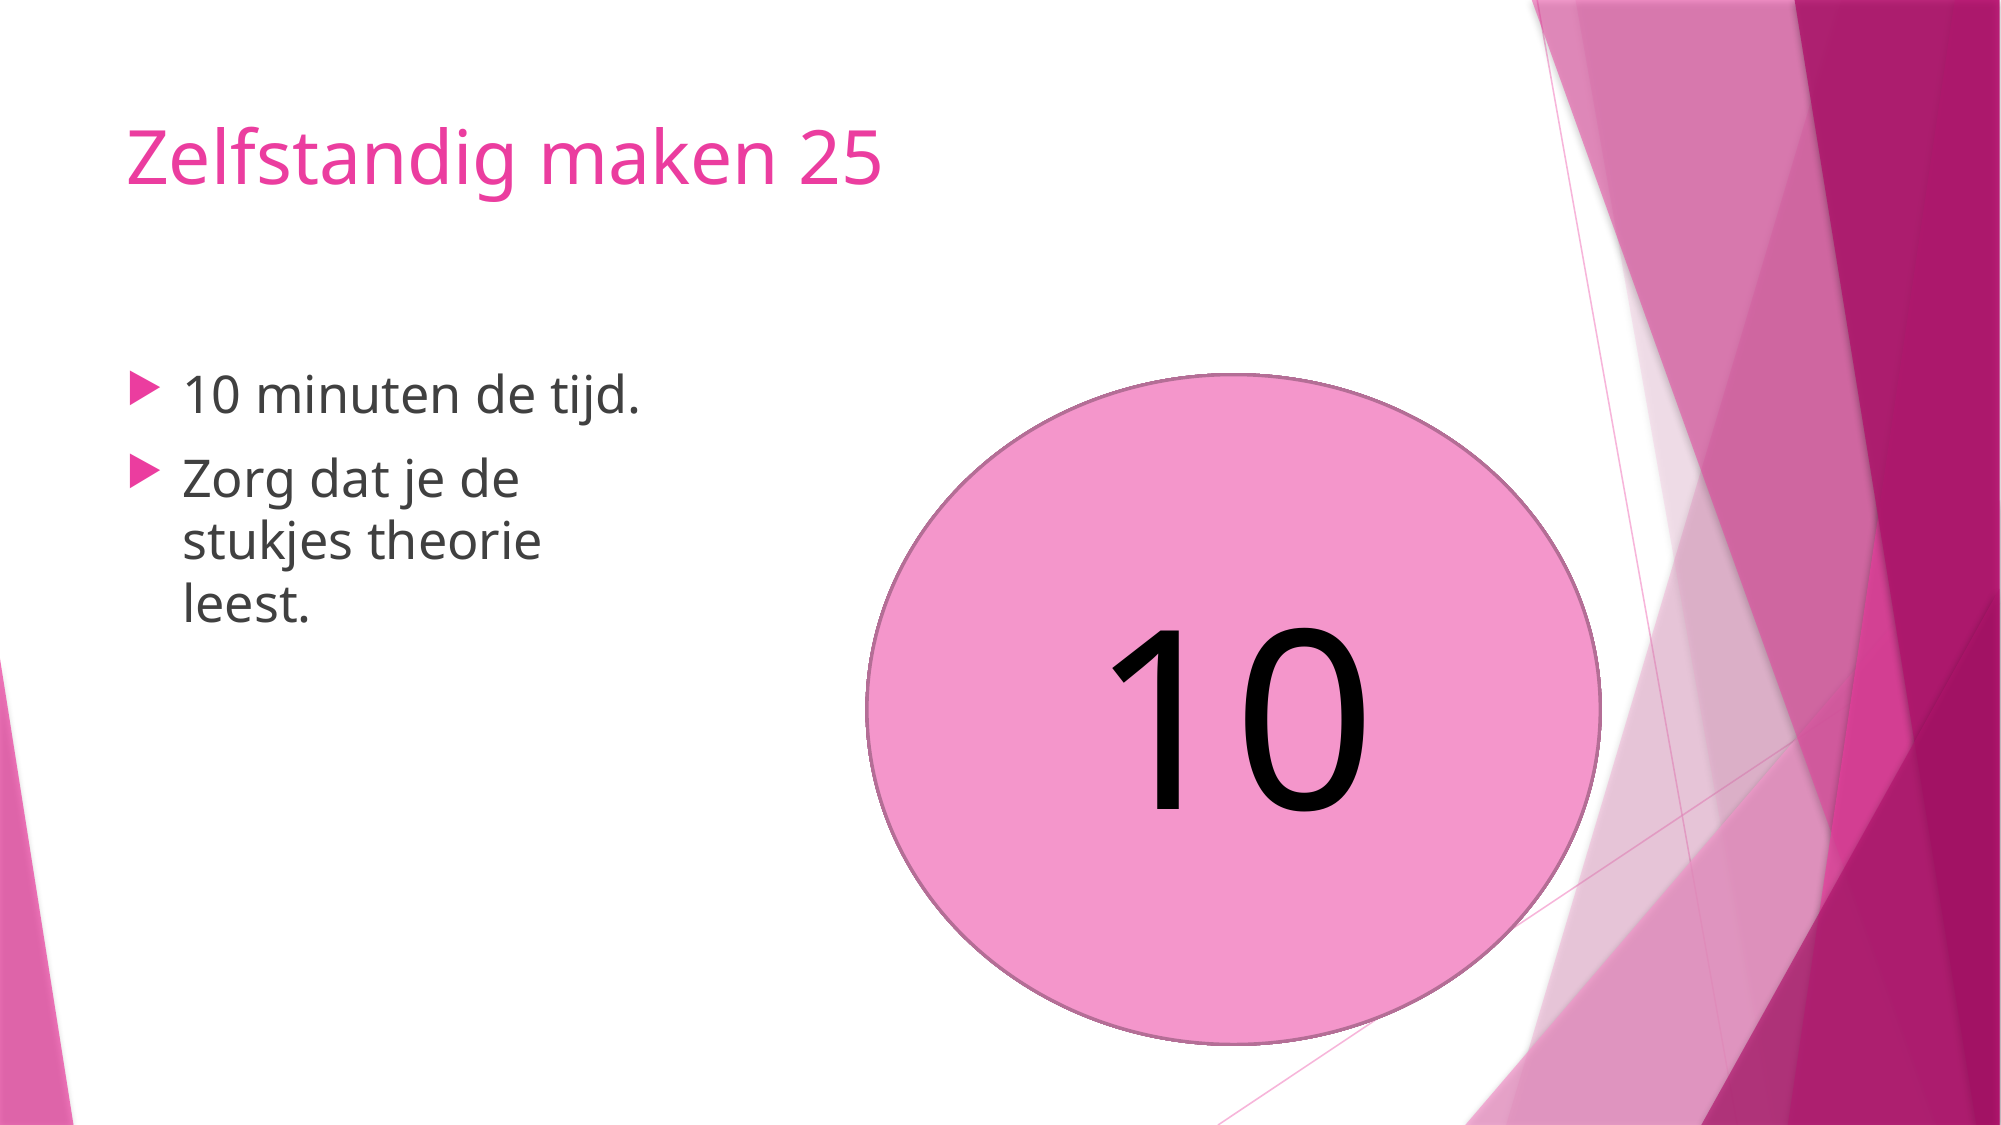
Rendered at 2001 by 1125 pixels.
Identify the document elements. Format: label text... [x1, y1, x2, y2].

title Zelfstandig maken 25 [111, 101, 1522, 319]
text_box 10 [865, 373, 1602, 1046]
list 10 minuten de tijd. Zorg dat je de stukjes theorie leest. [111, 354, 689, 960]
